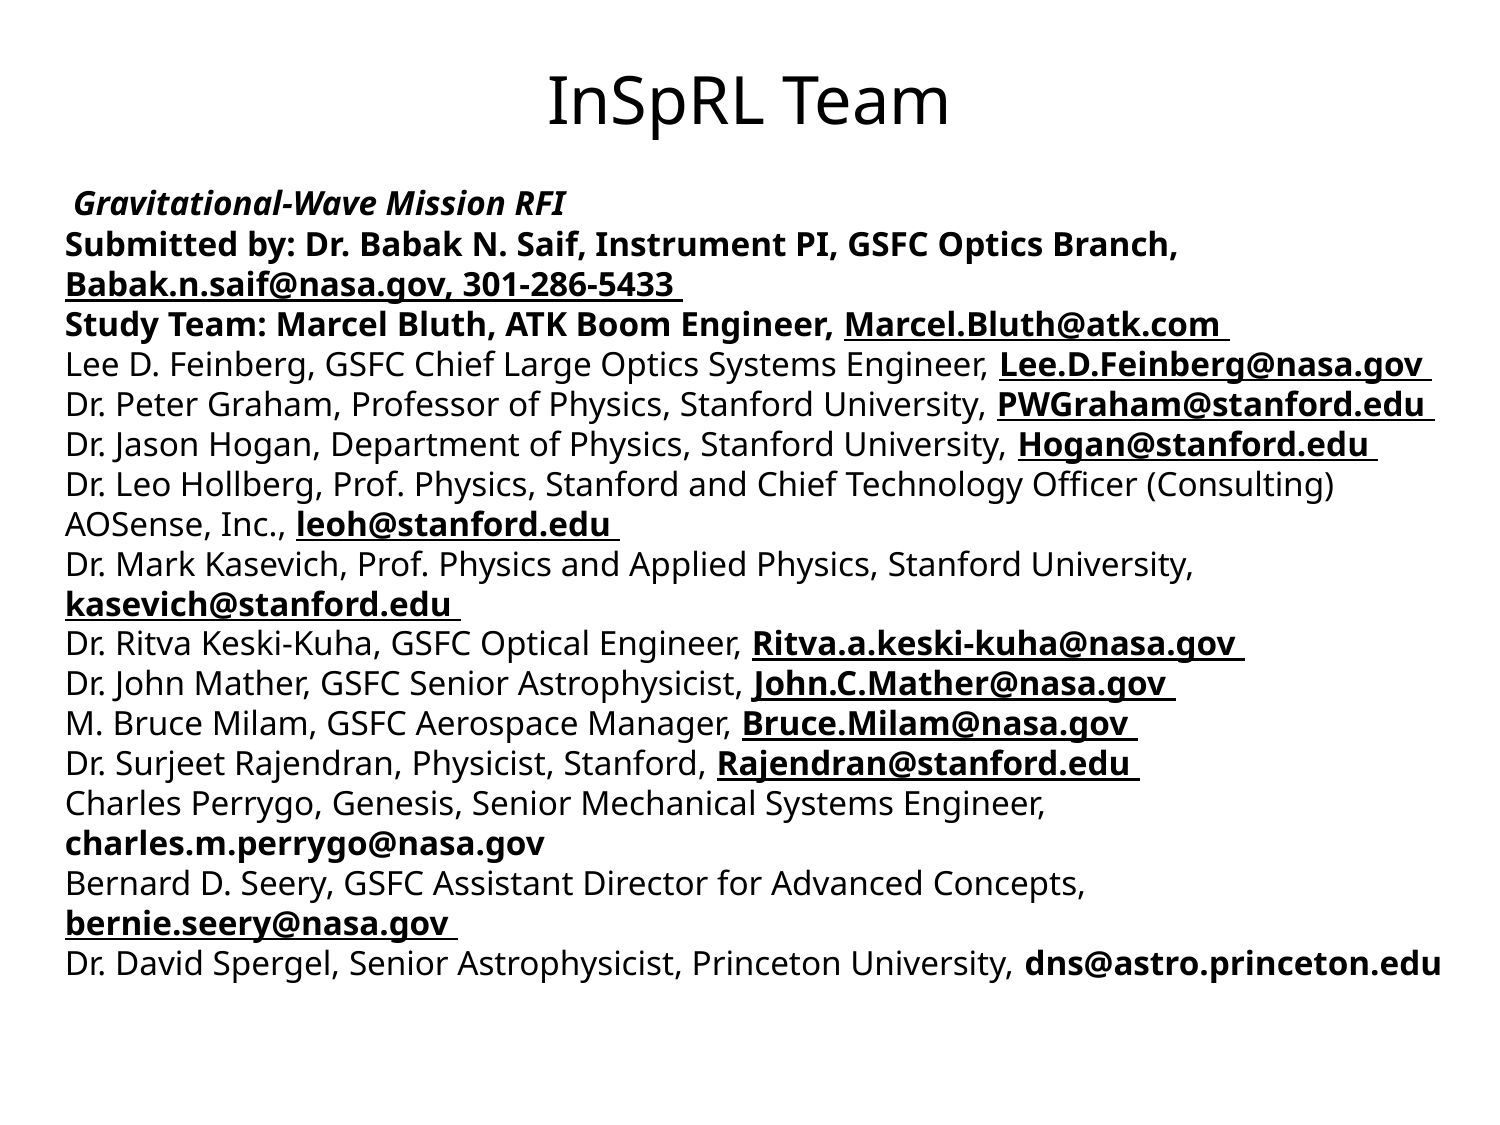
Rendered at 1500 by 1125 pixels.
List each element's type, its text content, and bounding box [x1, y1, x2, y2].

title InSpRL Team [75, 45, 1425, 126]
text_box Gravitational-Wave Mission RFI Submitted by: Dr. Babak N. Saif, Instrument PI, GSFC Optics Branch, Babak.n.saif@nasa.gov, 301-286-5433 Study Team: Marcel Bluth, ATK Boom Engineer, Marcel.Bluth@atk.com Lee D. Feinberg, GSFC Chief Large Optics Systems Engineer, Lee.D.Feinberg@nasa.gov Dr. Peter Graham, Professor of Physics, Stanford University, PWGraham@stanford.edu Dr. Jason Hogan, Department of Physics, Stanford University, Hogan@stanford.edu Dr. Leo Hollberg, Prof. Physics, Stanford and Chief Technology Officer (Consulting) AOSense, Inc., leoh@stanford.edu Dr. Mark Kasevich, Prof. Physics and Applied Physics, Stanford University, kasevich@stanford.edu Dr. Ritva Keski-Kuha, GSFC Optical Engineer, Ritva.a.keski-kuha@nasa.gov Dr. John Mather, GSFC Senior Astrophysicist, John.C.Mather@nasa.gov M. Bruce Milam, GSFC Aerospace Manager, Bruce.Milam@nasa.gov Dr. Surjeet Rajendran, Physicist, Stanford, Rajendran@stanford.edu Charles Perrygo, Genesis, Senior Mechanical Systems Engineer, charles.m.perrygo@nasa.gov Bernard D. Seery, GSFC Assistant Director for Advanced Concepts, bernie.seery@nasa.gov Dr. David Spergel, Senior Astrophysicist, Princeton University, dns@astro.princeton.edu [49, 126, 1475, 1035]
